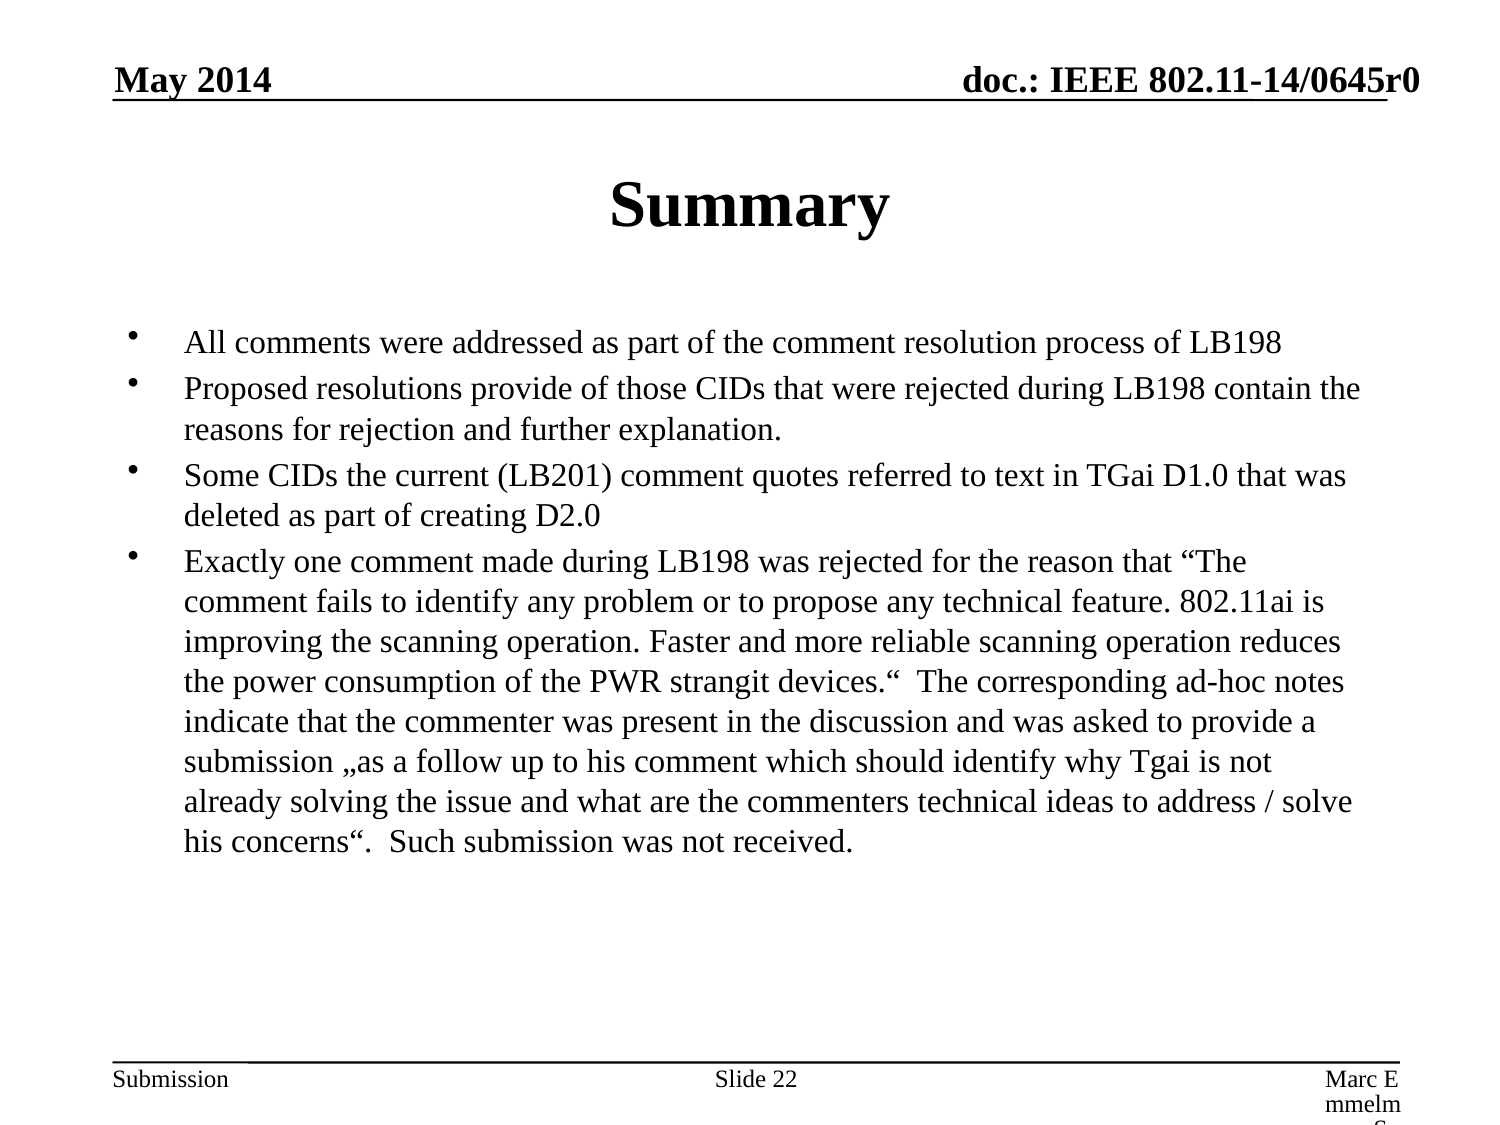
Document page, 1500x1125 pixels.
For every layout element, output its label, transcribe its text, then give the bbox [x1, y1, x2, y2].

list All comments were addressed as part of the comment resolution process of LB198 Proposed resolutions provide of those CIDs that were rejected during LB198 contain the reasons for rejection and further explanation. Some CIDs the current (LB201) comment quotes referred to text in TGai D1.0 that was deleted as part of creating D2.0 Exactly one comment made during LB198 was rejected for the reason that “The comment fails to identify any problem or to propose any technical feature. 802.11ai is improving the scanning operation. Faster and more reliable scanning operation reduces the power consumption of the PWR strangit devices.“ The corresponding ad-hoc notes indicate that the commenter was present in the discussion and was asked to provide a submission „as a follow up to his comment which should identify why Tgai is not already solving the issue and what are the commenters technical ideas to address / solve his concerns“. Such submission was not received. [112, 312, 1388, 988]
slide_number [114, 54, 290, 101]
footer Marc Emmelmann, Self [1324, 1061, 1402, 1093]
title Summary [112, 112, 1388, 288]
slide_number Slide 22 [712, 1061, 800, 1093]
